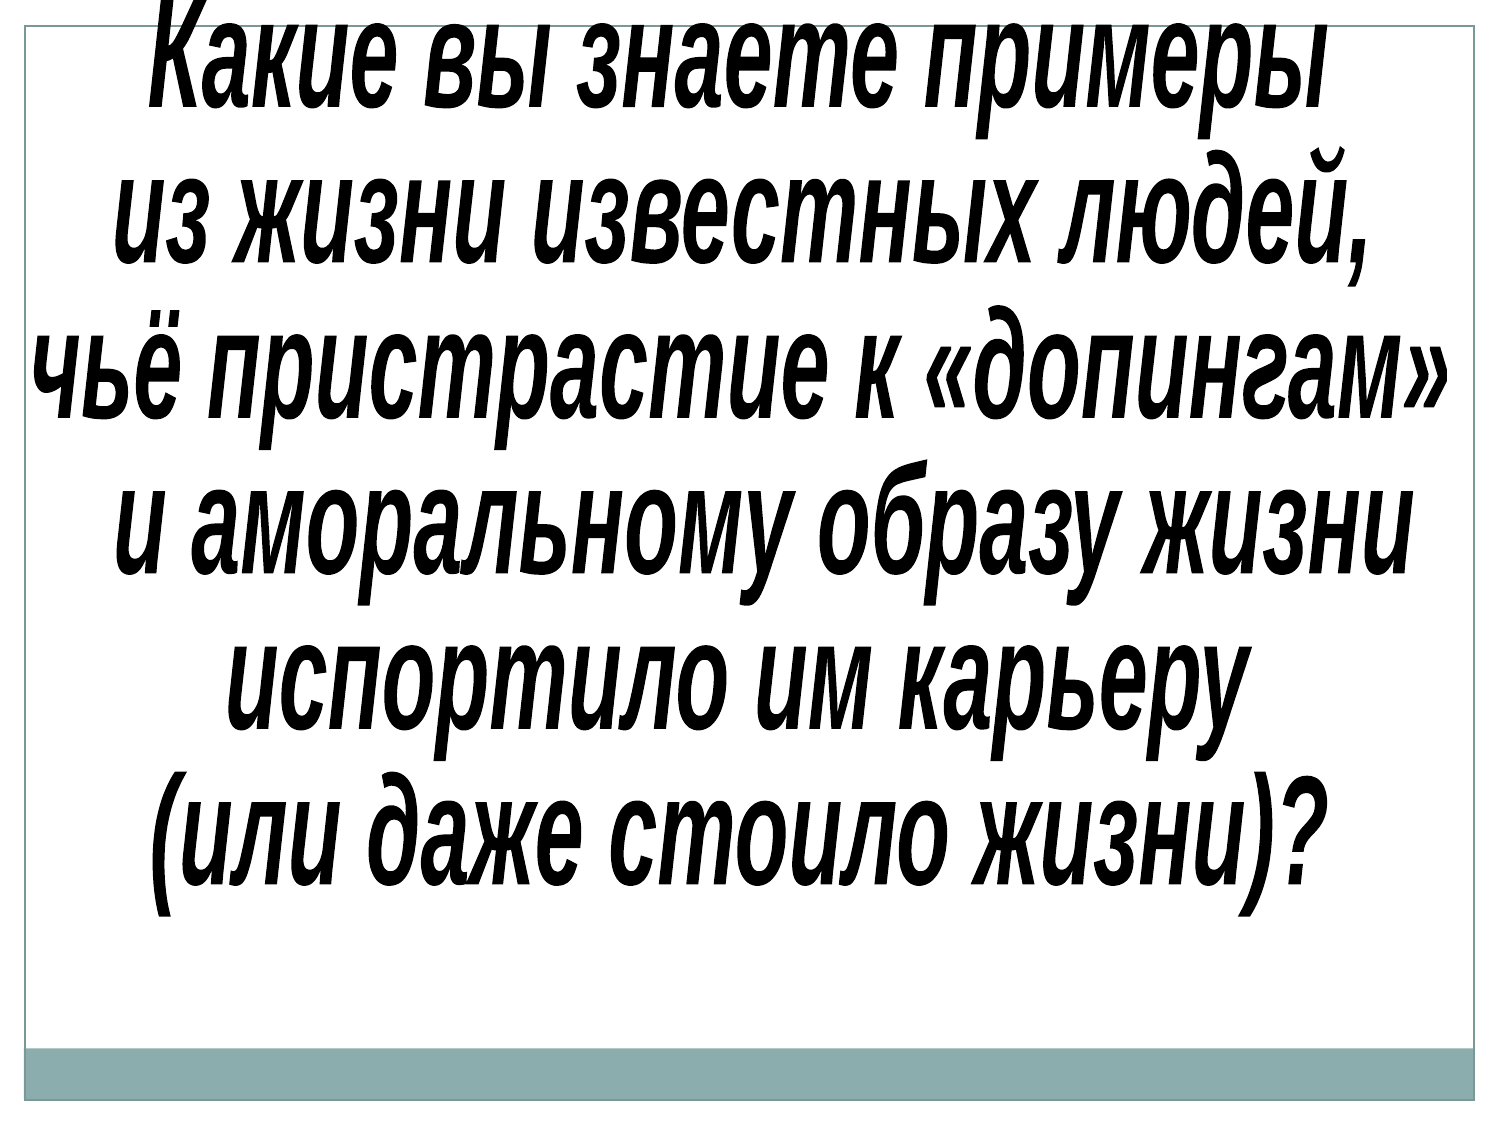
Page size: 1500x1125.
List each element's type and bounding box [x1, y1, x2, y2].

text_box [112, 312, 313, 373]
